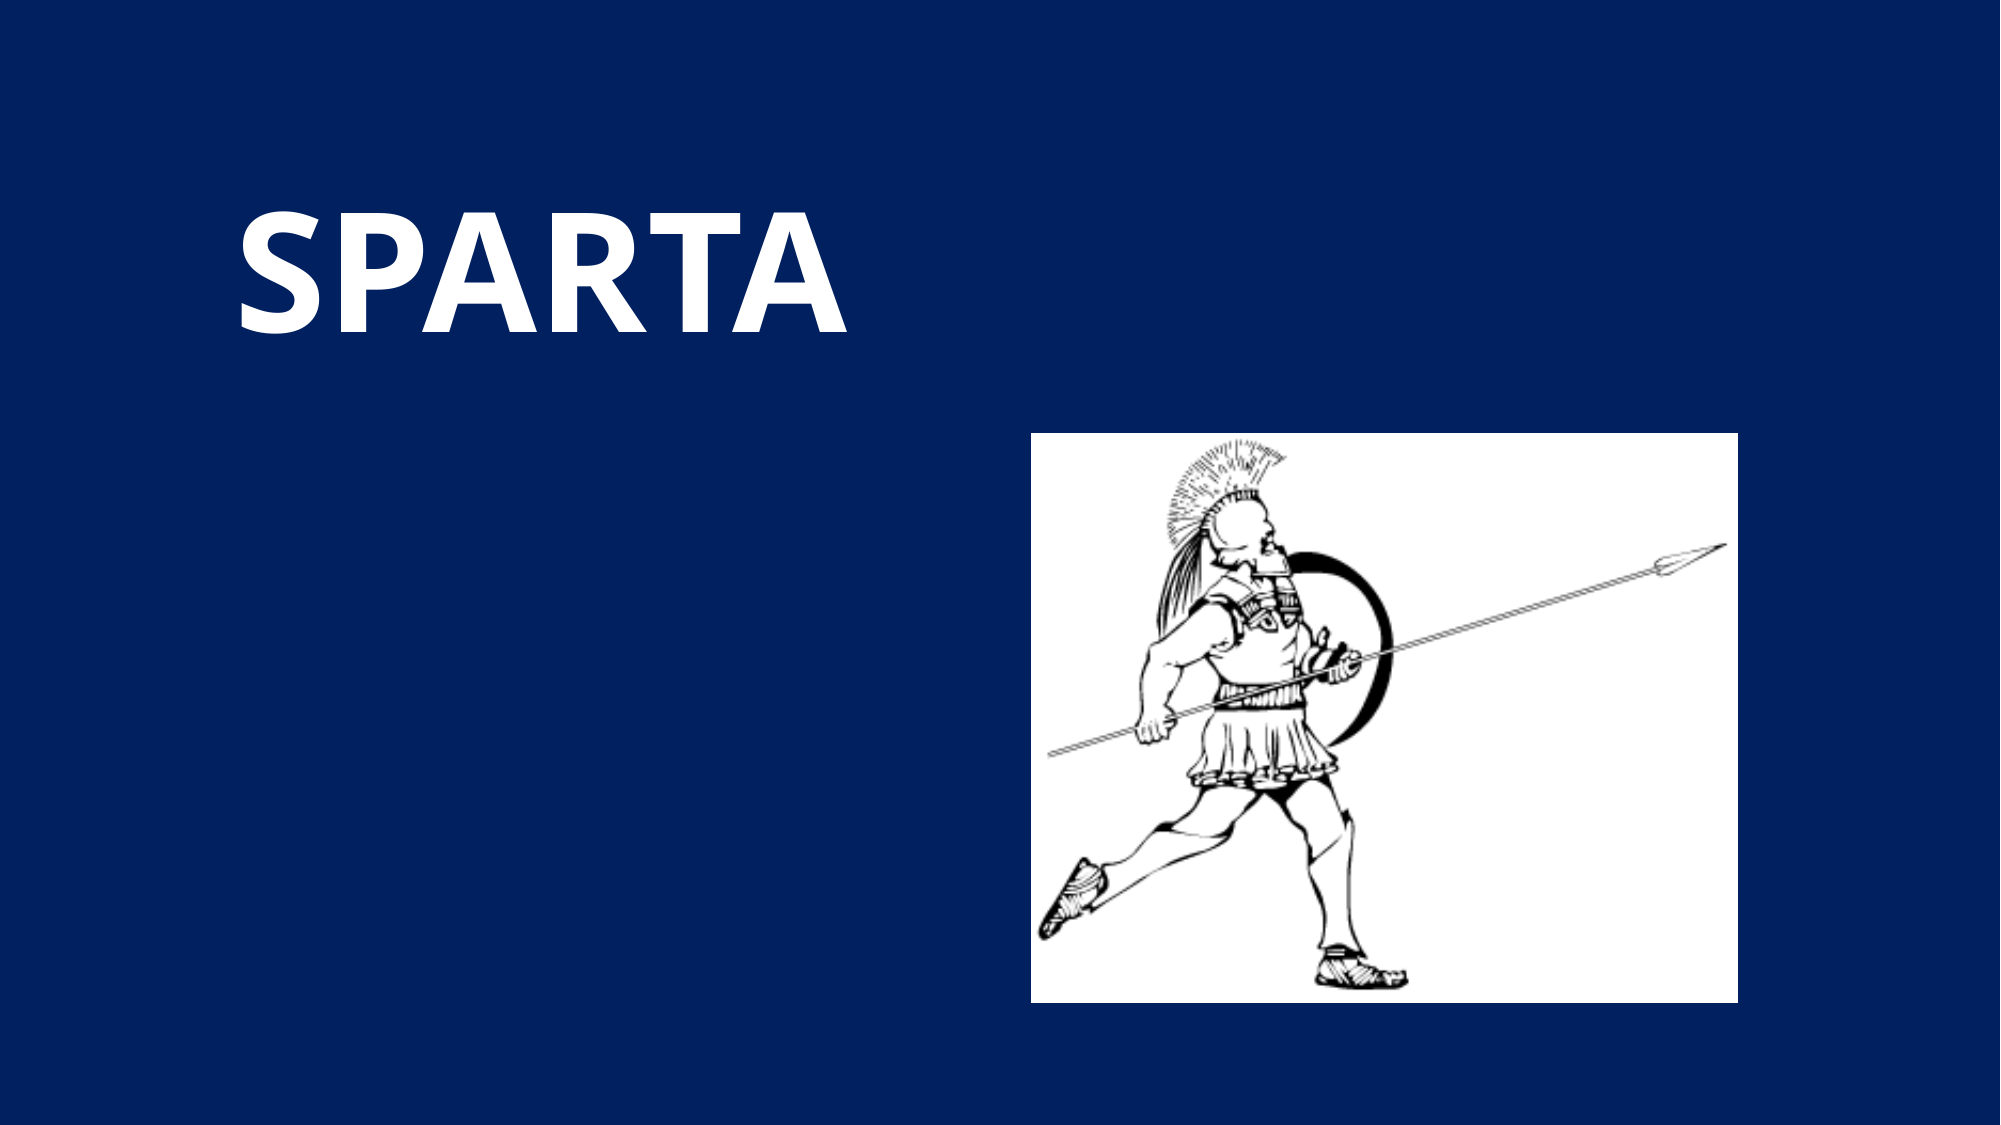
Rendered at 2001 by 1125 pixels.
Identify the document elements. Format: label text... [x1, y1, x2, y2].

picture [1031, 433, 1738, 1003]
text_box SPARTA [0, 180, 1404, 329]
